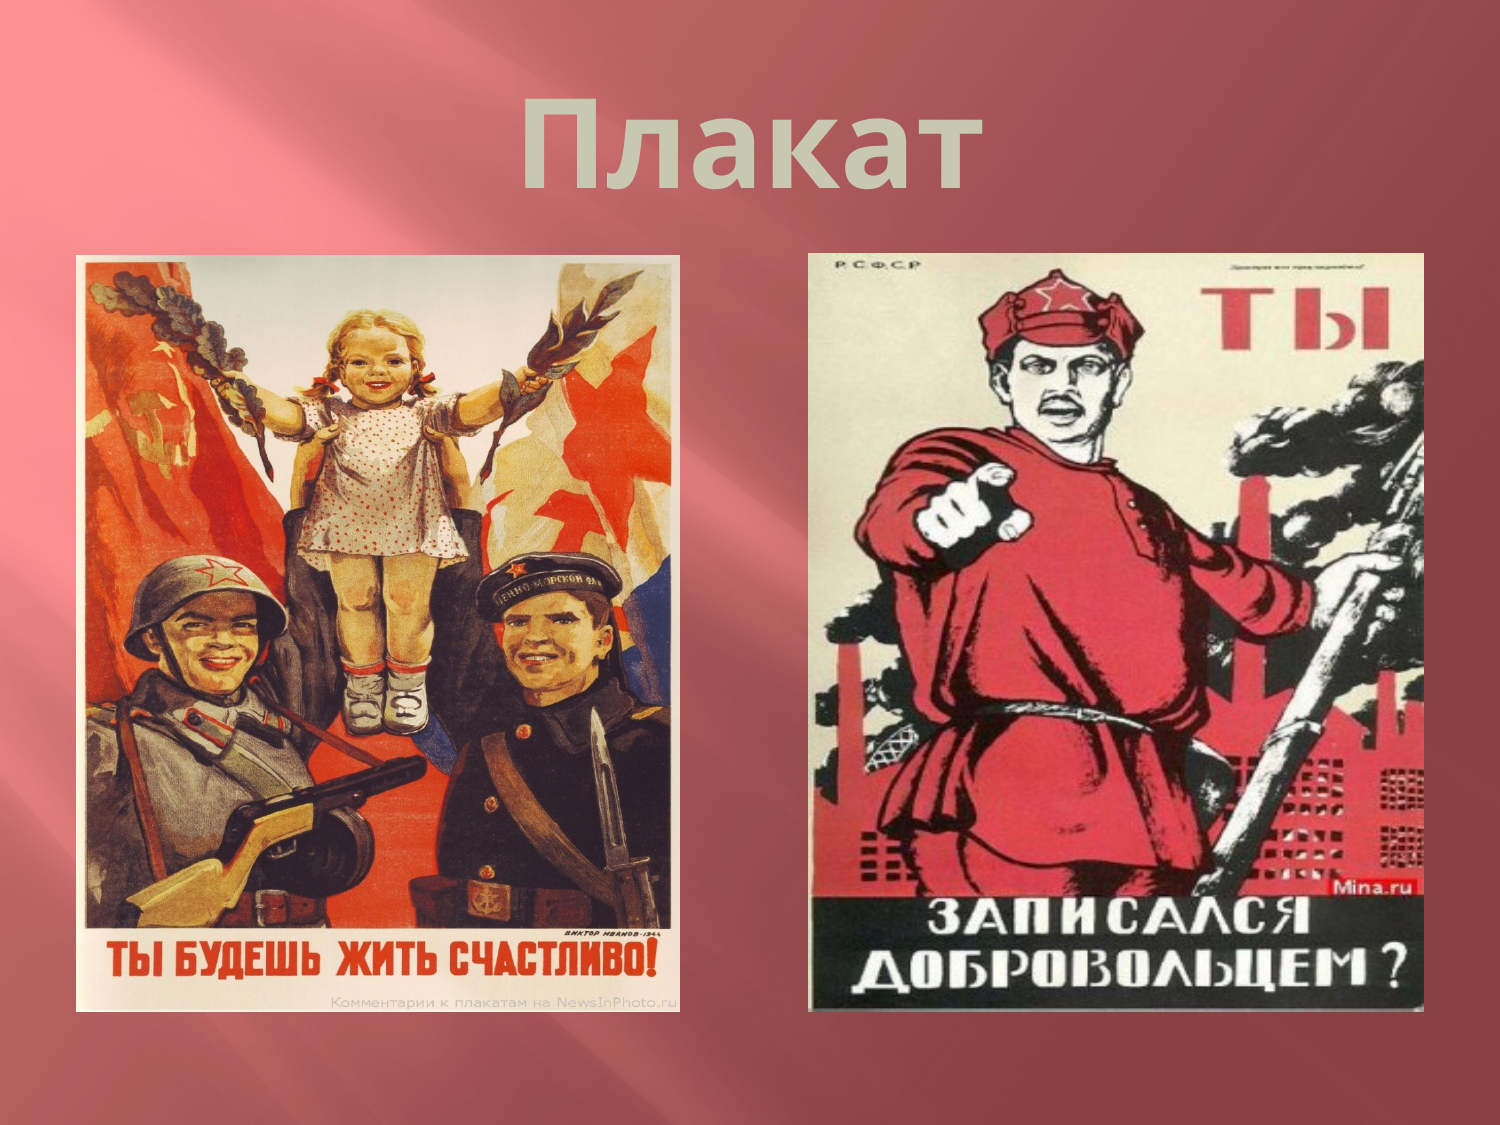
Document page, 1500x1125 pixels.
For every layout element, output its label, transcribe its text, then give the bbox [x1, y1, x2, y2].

title Плакат [75, 45, 1425, 233]
picture [76, 255, 680, 1012]
picture [808, 252, 1424, 1012]
